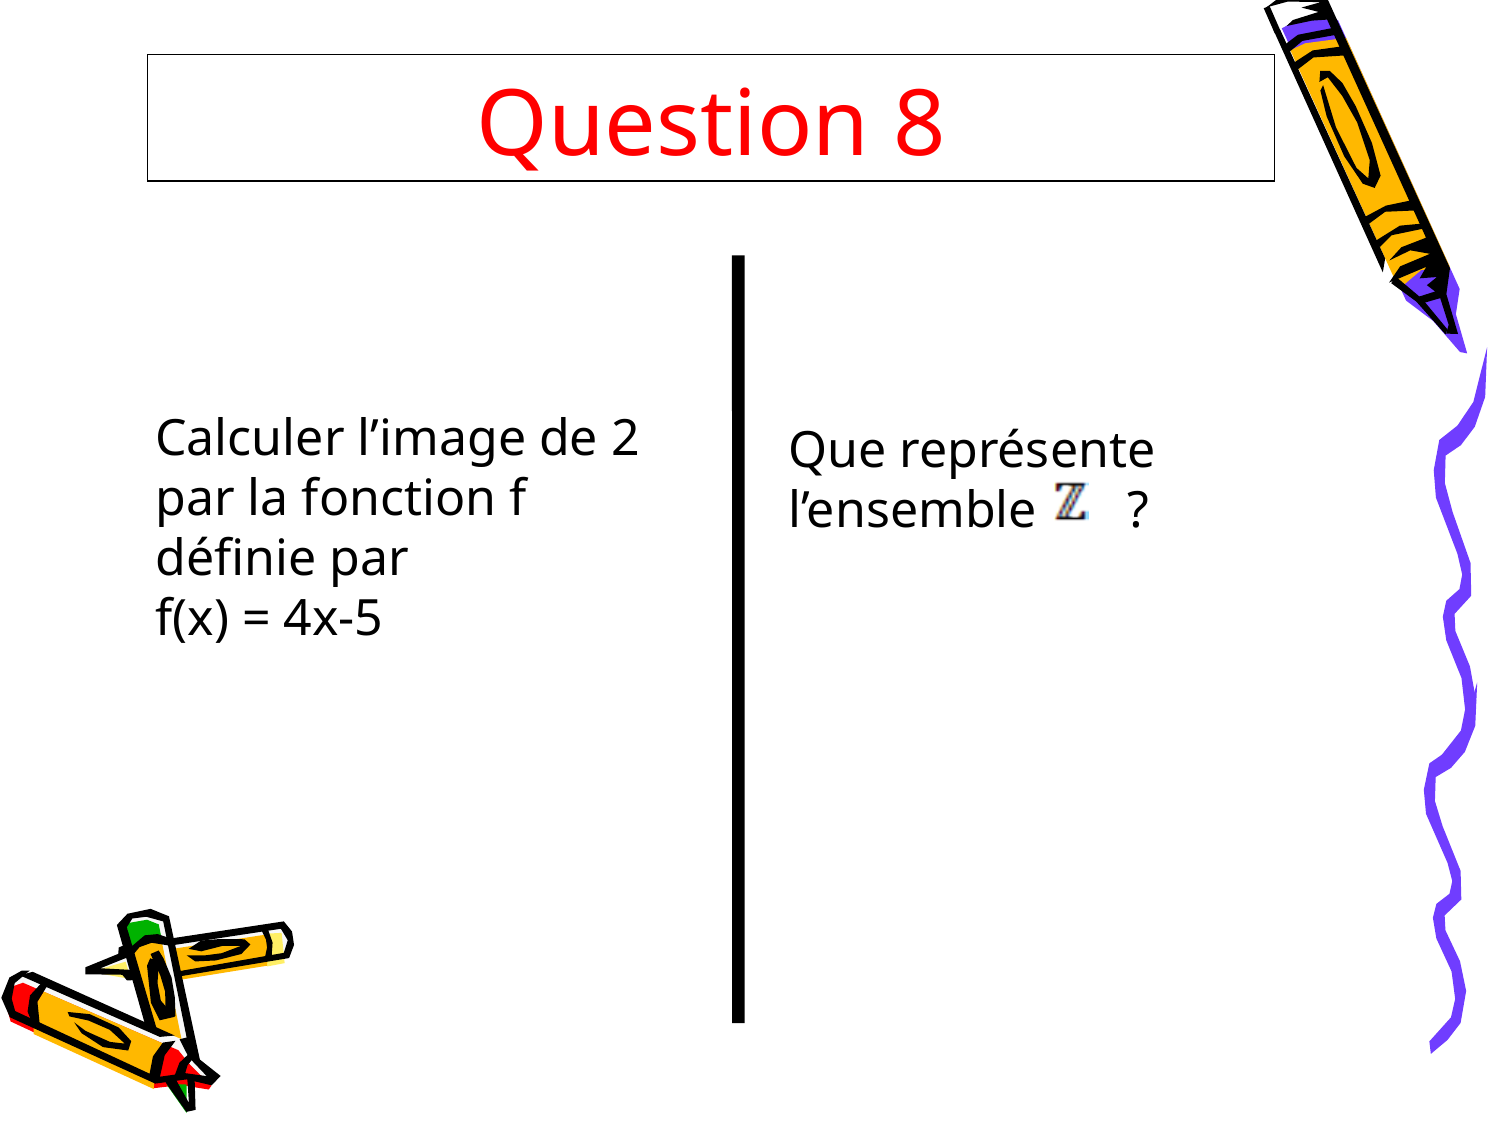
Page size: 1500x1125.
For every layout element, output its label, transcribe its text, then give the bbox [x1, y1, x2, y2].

title Question 8 [147, 54, 1275, 182]
picture [1054, 468, 1089, 546]
text_box Que représente l’ensemble ? [773, 410, 1348, 545]
text_box Calculer l’image de 2 par la fonction f définie par f(x) = 4x-5 [140, 398, 657, 654]
